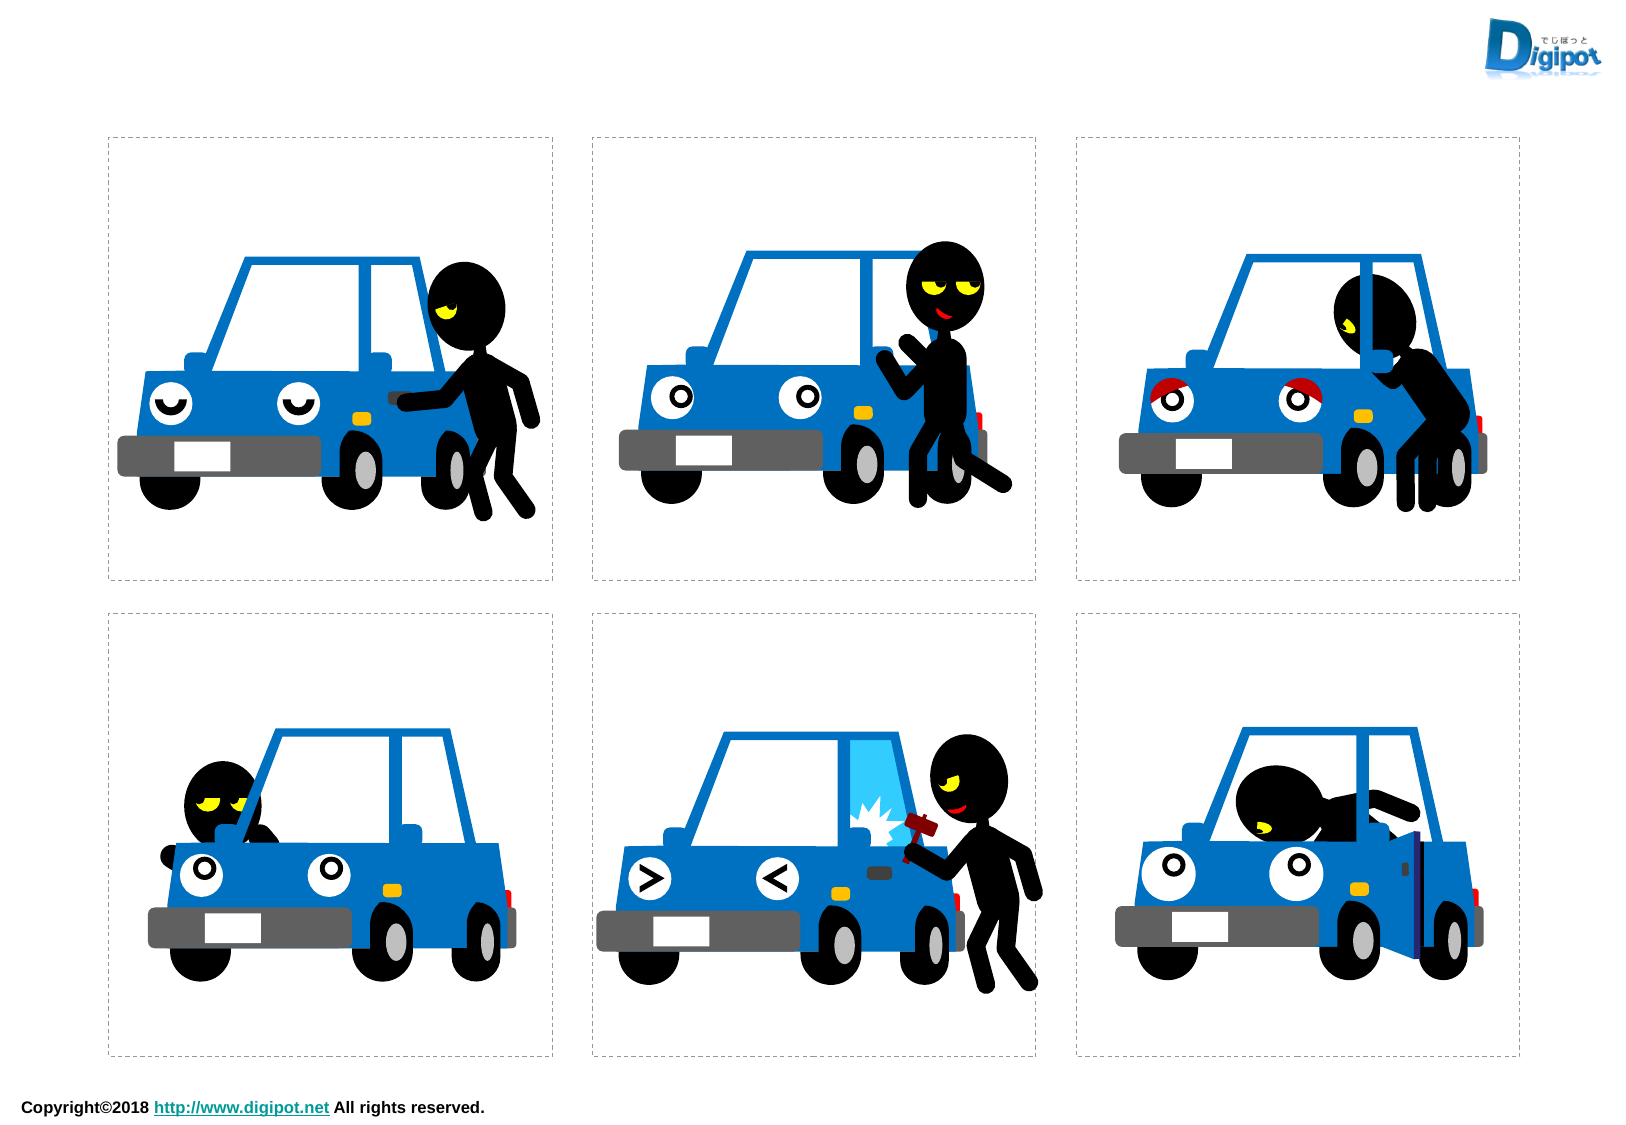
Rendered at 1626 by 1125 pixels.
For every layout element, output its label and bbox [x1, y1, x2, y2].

text_box [147, 728, 517, 982]
picture [1485, 18, 1602, 82]
text_box [1114, 726, 1484, 981]
text_box [1118, 253, 1488, 513]
text_box [117, 256, 560, 523]
text_box [618, 241, 1013, 509]
text_box [596, 731, 1063, 995]
